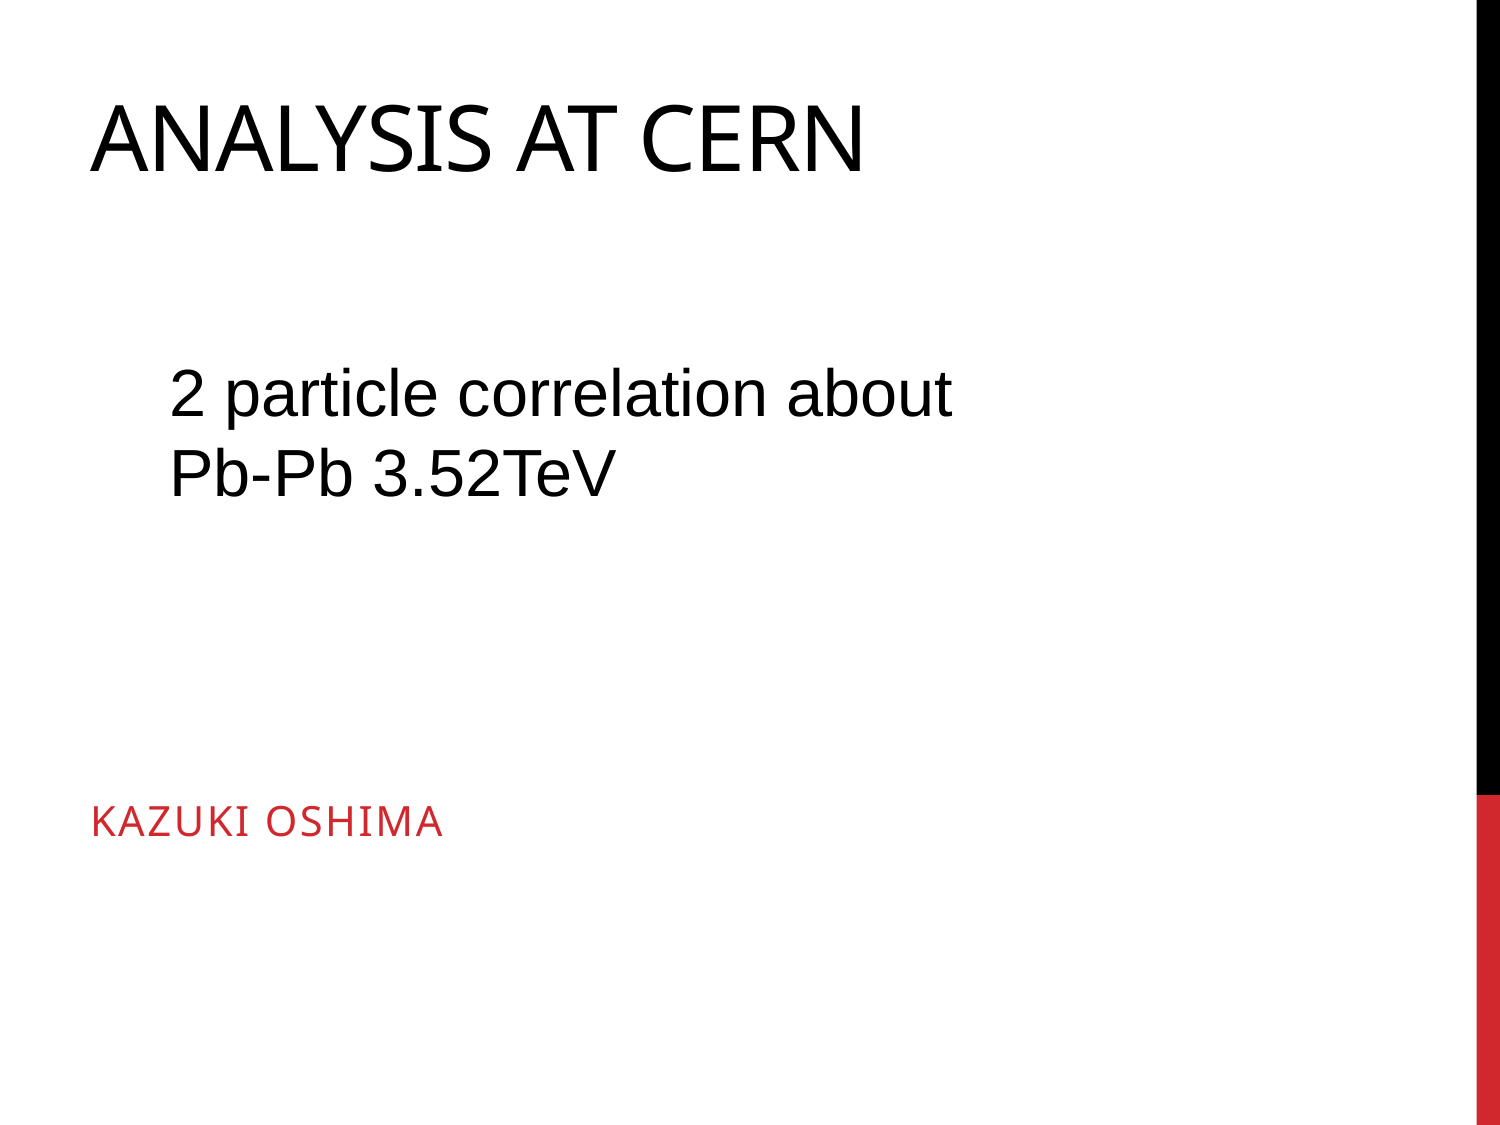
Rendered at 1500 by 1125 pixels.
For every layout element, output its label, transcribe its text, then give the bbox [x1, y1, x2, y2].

title Analysis at CERN [75, 37, 1350, 343]
subtitle Kazuki Oshima [75, 787, 1200, 938]
text_box 2 particle correlation about Pb-Pb 3.52TeV [154, 342, 1014, 518]
